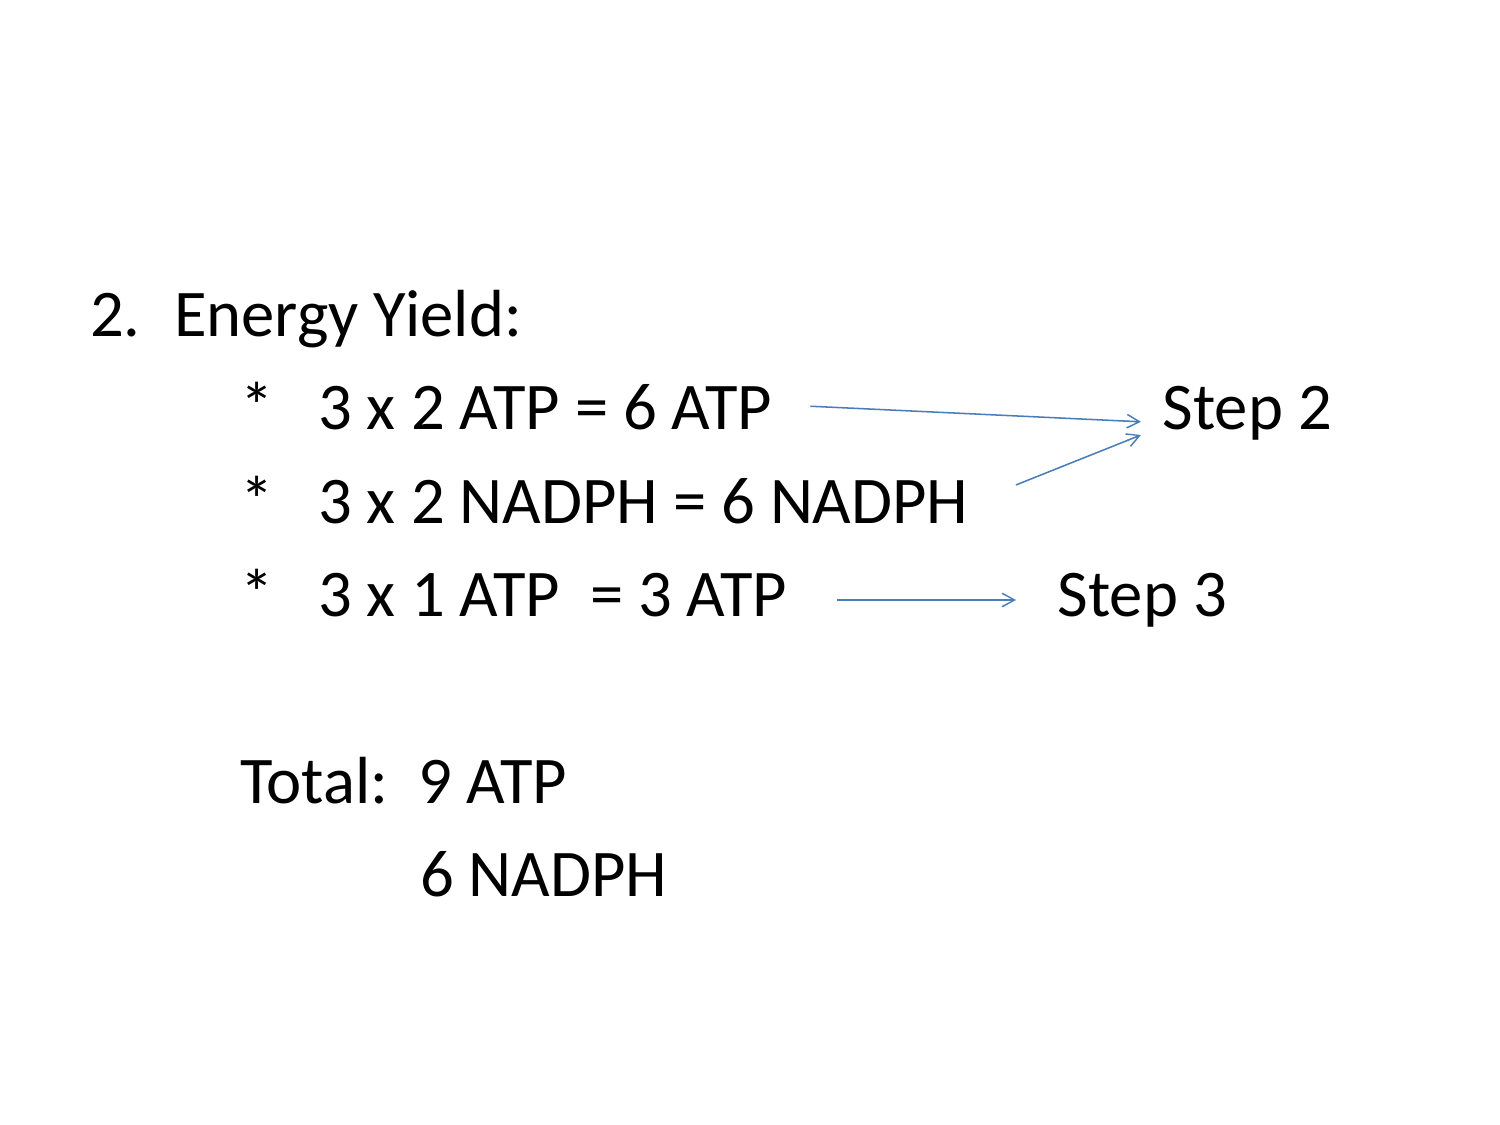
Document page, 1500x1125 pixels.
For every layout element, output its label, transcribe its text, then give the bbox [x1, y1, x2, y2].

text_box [810, 405, 1142, 423]
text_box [1015, 434, 1142, 486]
list Energy Yield: * 3 x 2 ATP = 6 ATP Step 2 * 3 x 2 NADPH = 6 NADPH * 3 x 1 ATP = 3 ATP Step 3 Total: 9 ATP 6 NADPH [75, 262, 1425, 1005]
